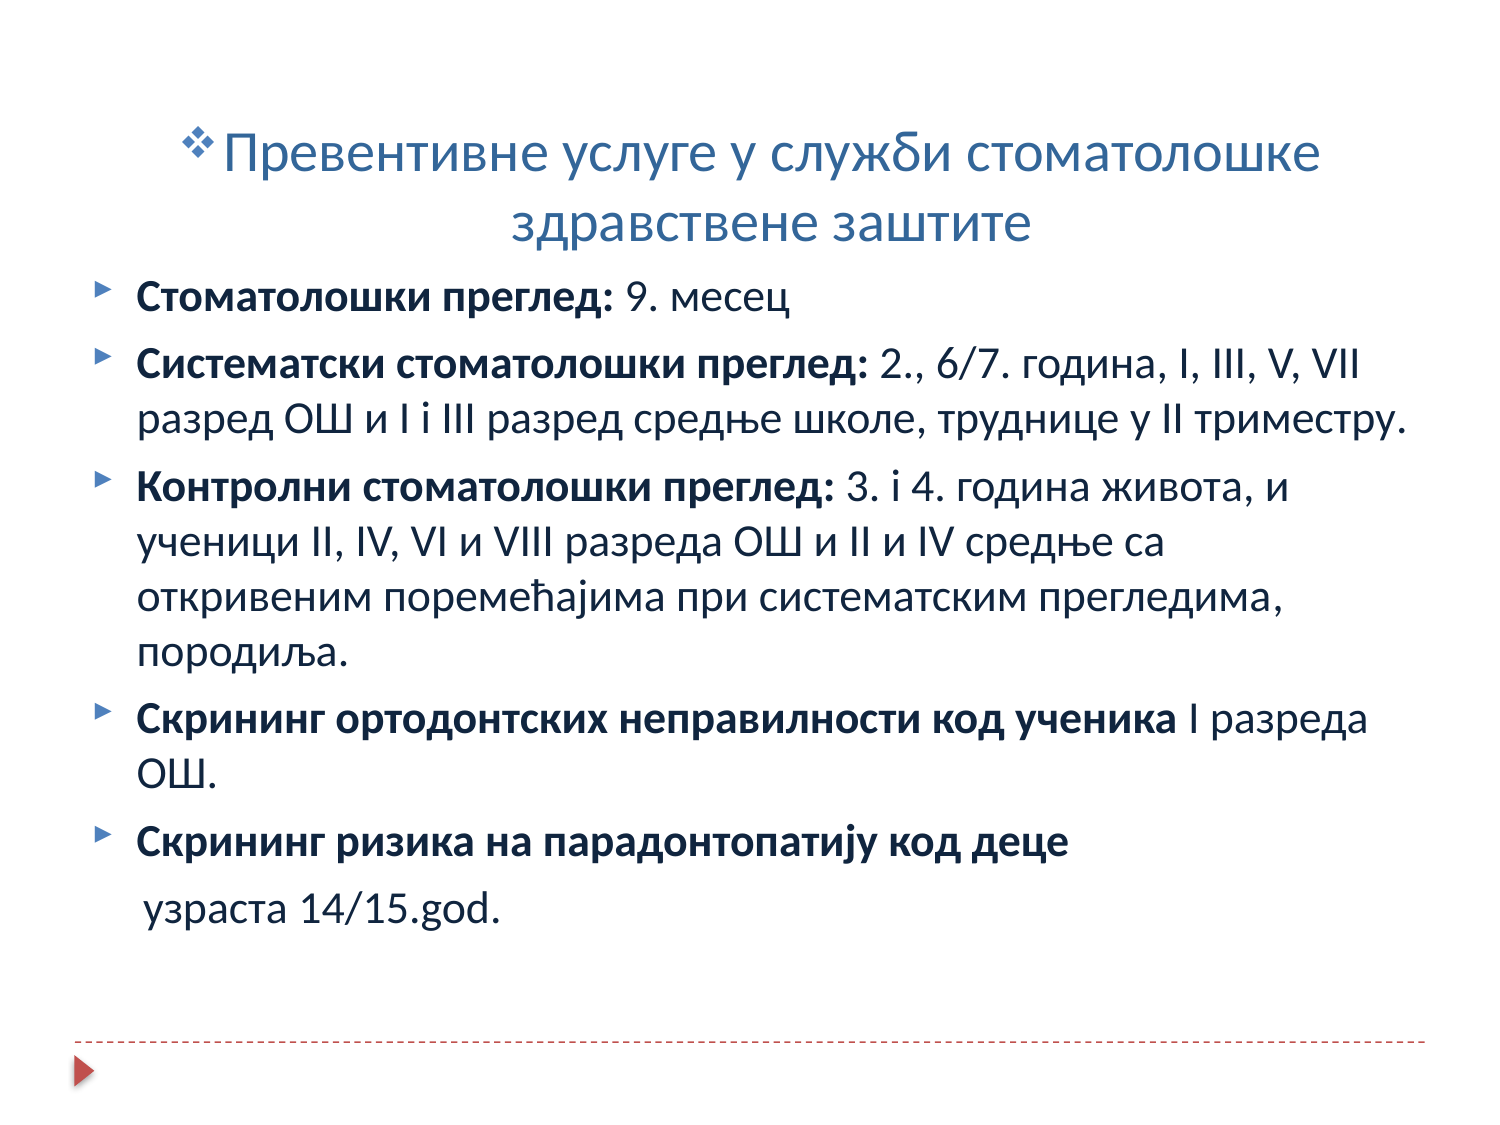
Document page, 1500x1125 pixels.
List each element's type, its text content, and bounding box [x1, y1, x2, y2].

list Превентивне услуге у служби стоматолошке здравствене заштите Стоматолошки преглед: 9. месец Систематски стоматолошки преглед: 2., 6/7. година, I, III, V, VII разред ОШ и I i III разред средње школе, труднице у II триместру. Контролни стоматолошки преглед: 3. i 4. година живота, и ученици II, IV, VI и VIII разреда ОШ и II и IV средње са откривеним поремећајима при систематским прегледима, породиља. Скрининг ортодонтских неправилности код ученика I разреда ОШ. Скрининг ризика на парадонтопатију код деце узраста 14/15.god. [76, 105, 1424, 1083]
